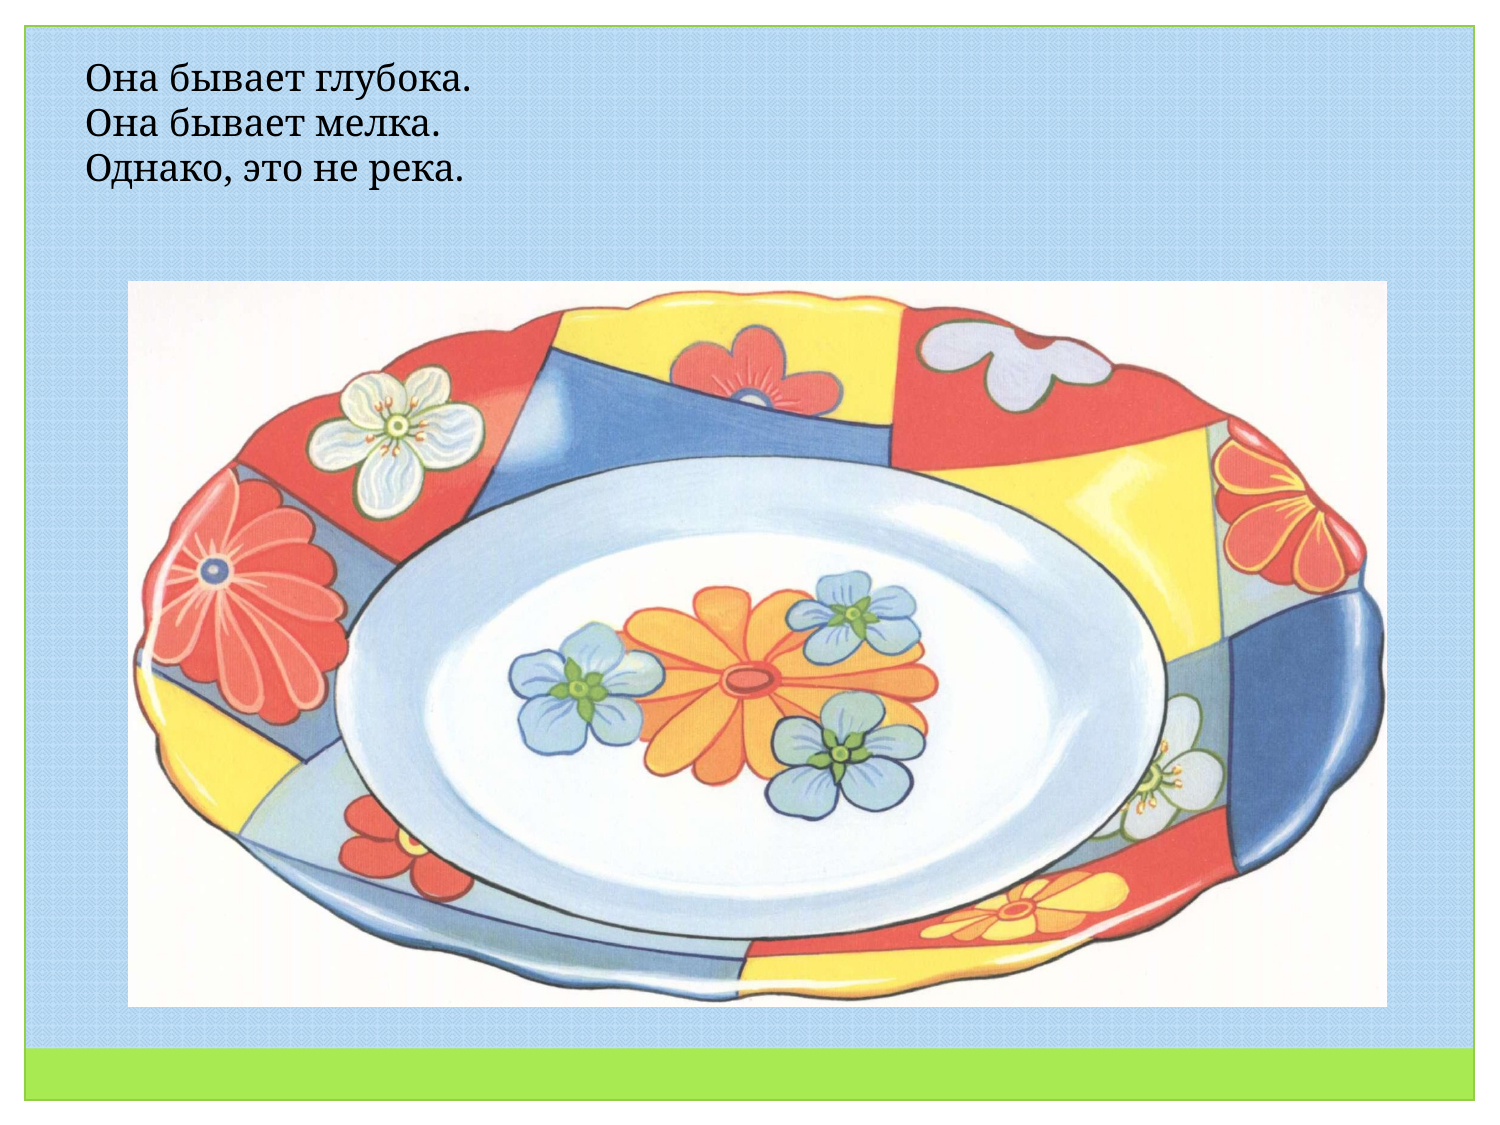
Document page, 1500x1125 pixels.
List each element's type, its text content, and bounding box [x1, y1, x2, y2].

text_box Она бывает глубока. Она бывает мелка. Однако, это не река. [70, 46, 821, 197]
picture [128, 280, 1388, 1007]
